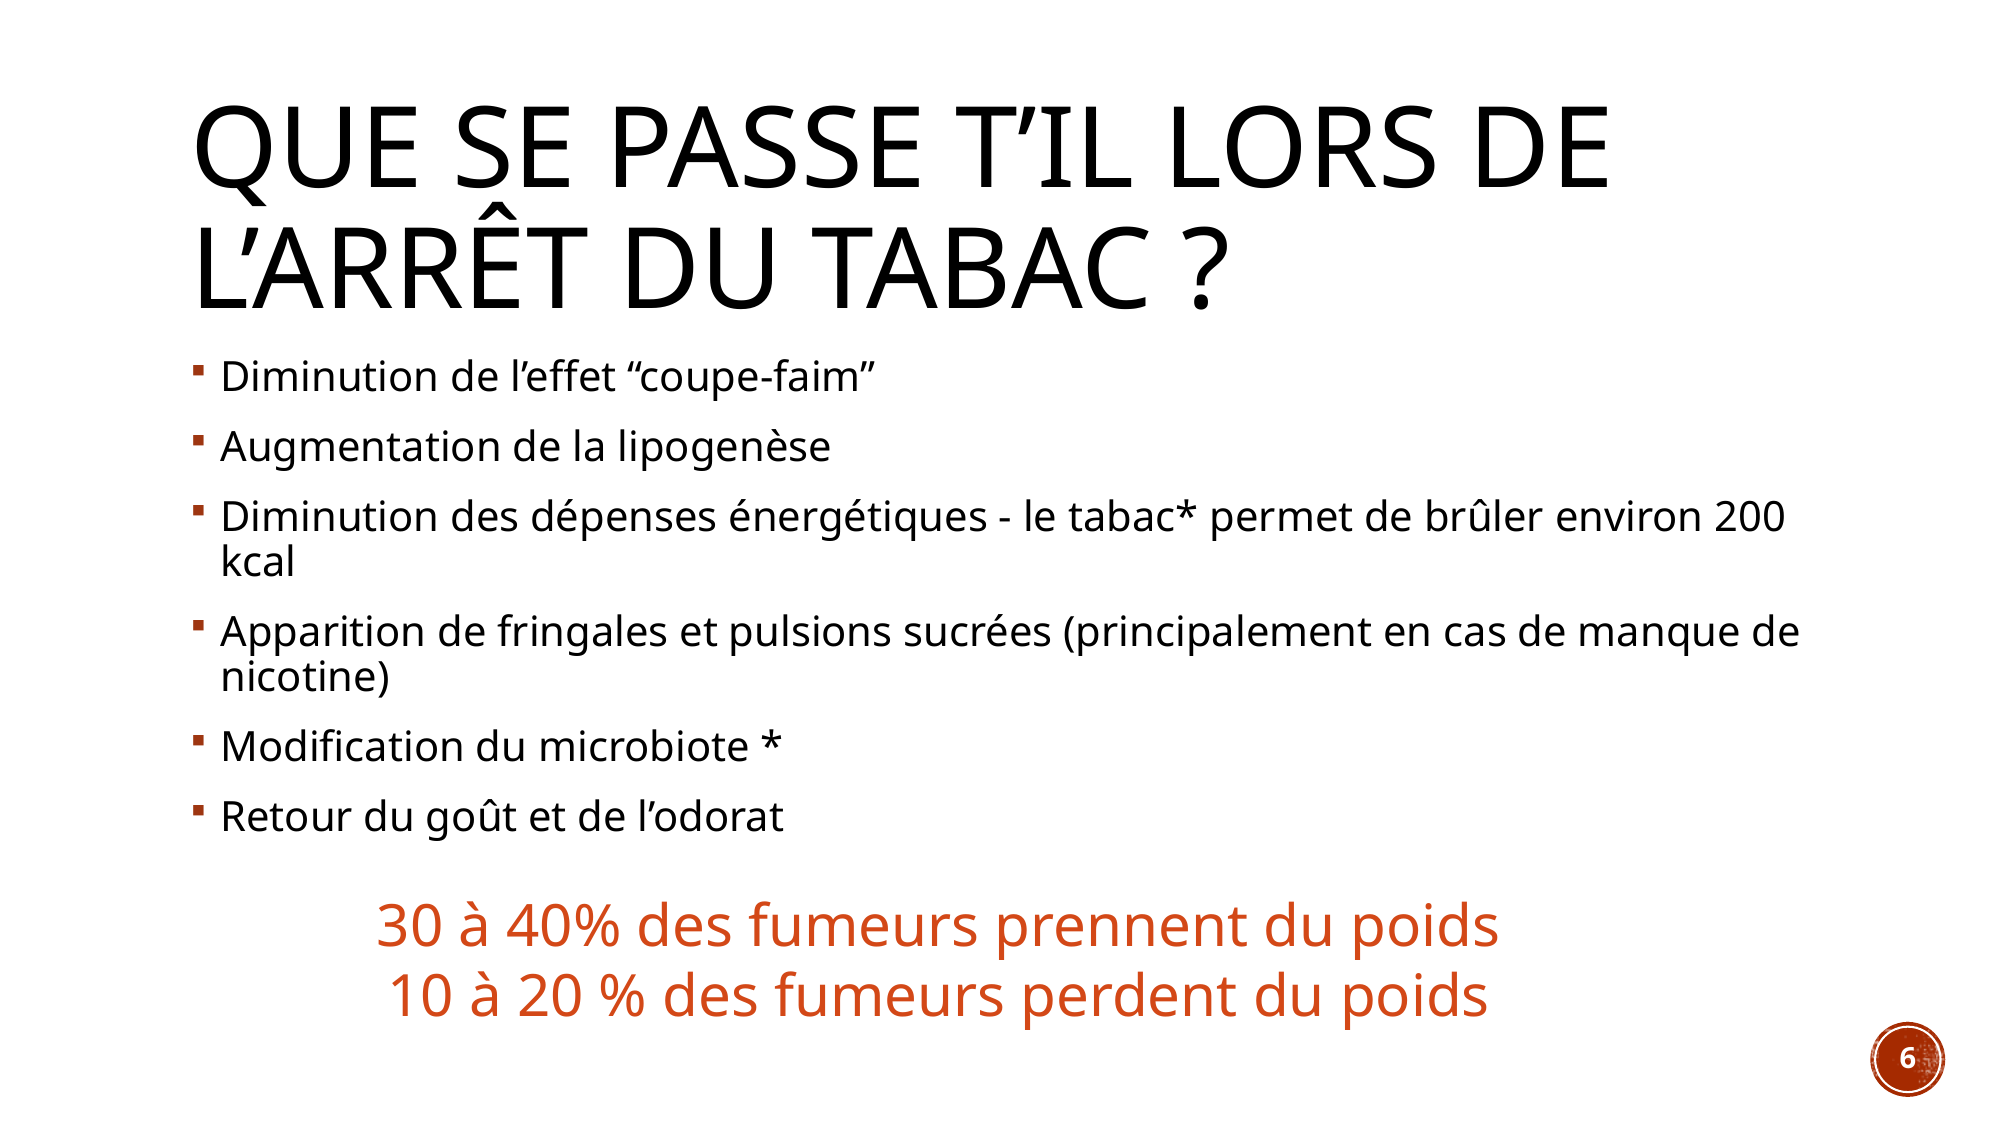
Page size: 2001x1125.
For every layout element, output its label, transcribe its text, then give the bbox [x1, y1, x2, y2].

title Que se passe t’il lors de l’arrêt du tabac ? [175, 79, 1826, 344]
list Diminution de l’effet “coupe-faim” Augmentation de la lipogenèse Diminution des dépenses énergétiques - le tabac* permet de brûler environ 200 kcal Apparition de fringales et pulsions sucrées (principalement en cas de manque de nicotine) Modification du microbiote * Retour du goût et de l’odorat [175, 348, 1826, 880]
slide_number 6 [1855, 1036, 1961, 1089]
text_box 30 à 40% des fumeurs prennent du poids 10 à 20 % des fumeurs perdent du poids [0, 880, 2000, 1036]
